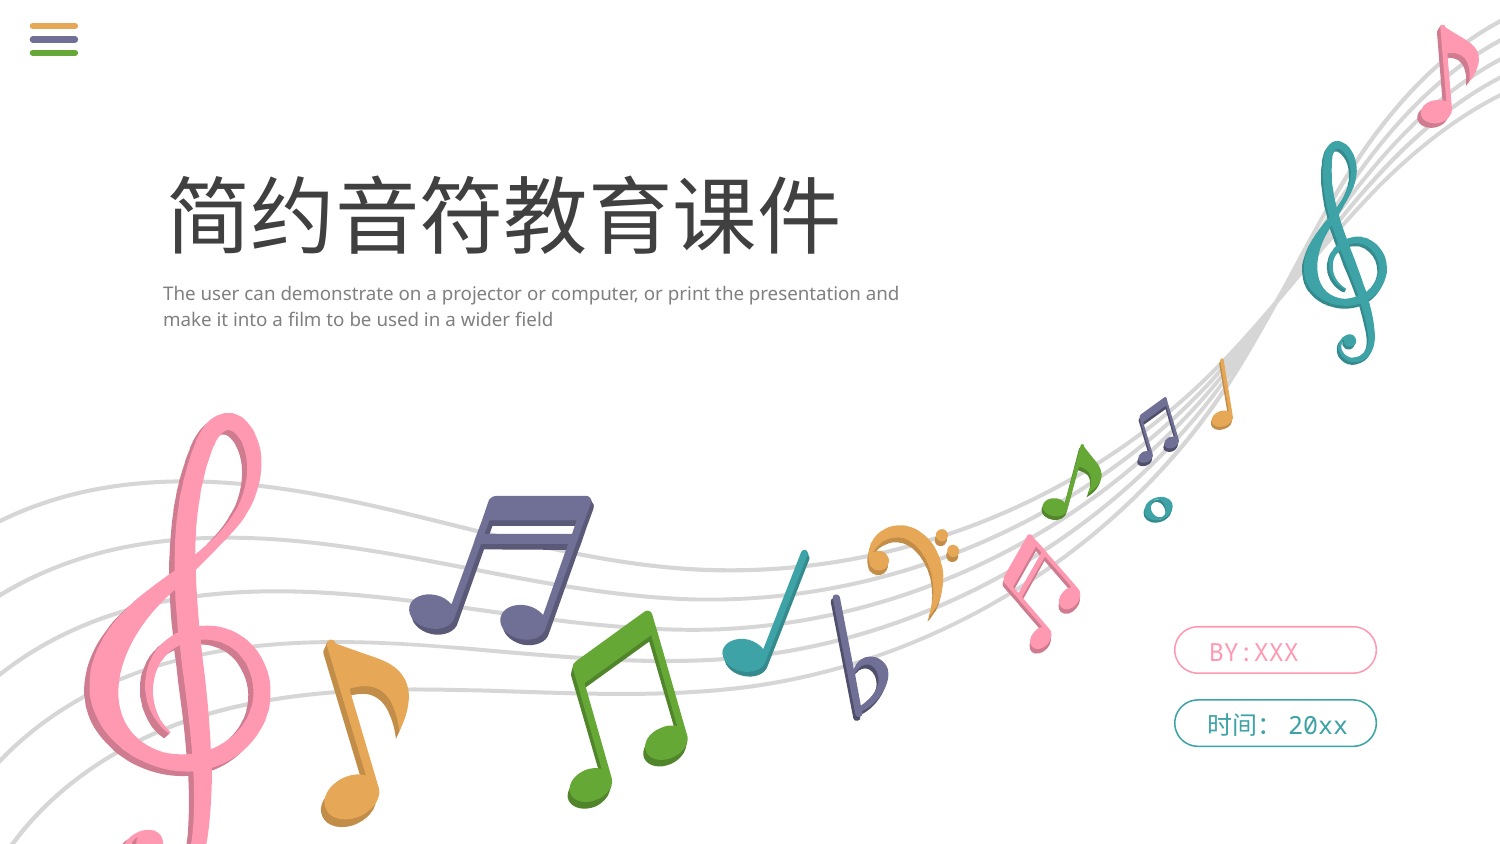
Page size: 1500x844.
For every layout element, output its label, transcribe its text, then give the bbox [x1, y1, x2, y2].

text_box 简约音符教育课件 [151, 156, 858, 271]
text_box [1174, 626, 1377, 675]
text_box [1174, 699, 1377, 748]
text_box The user can demonstrate on a projector or computer, or print the presentation and make it into a film to be used in a wider field [148, 271, 956, 338]
